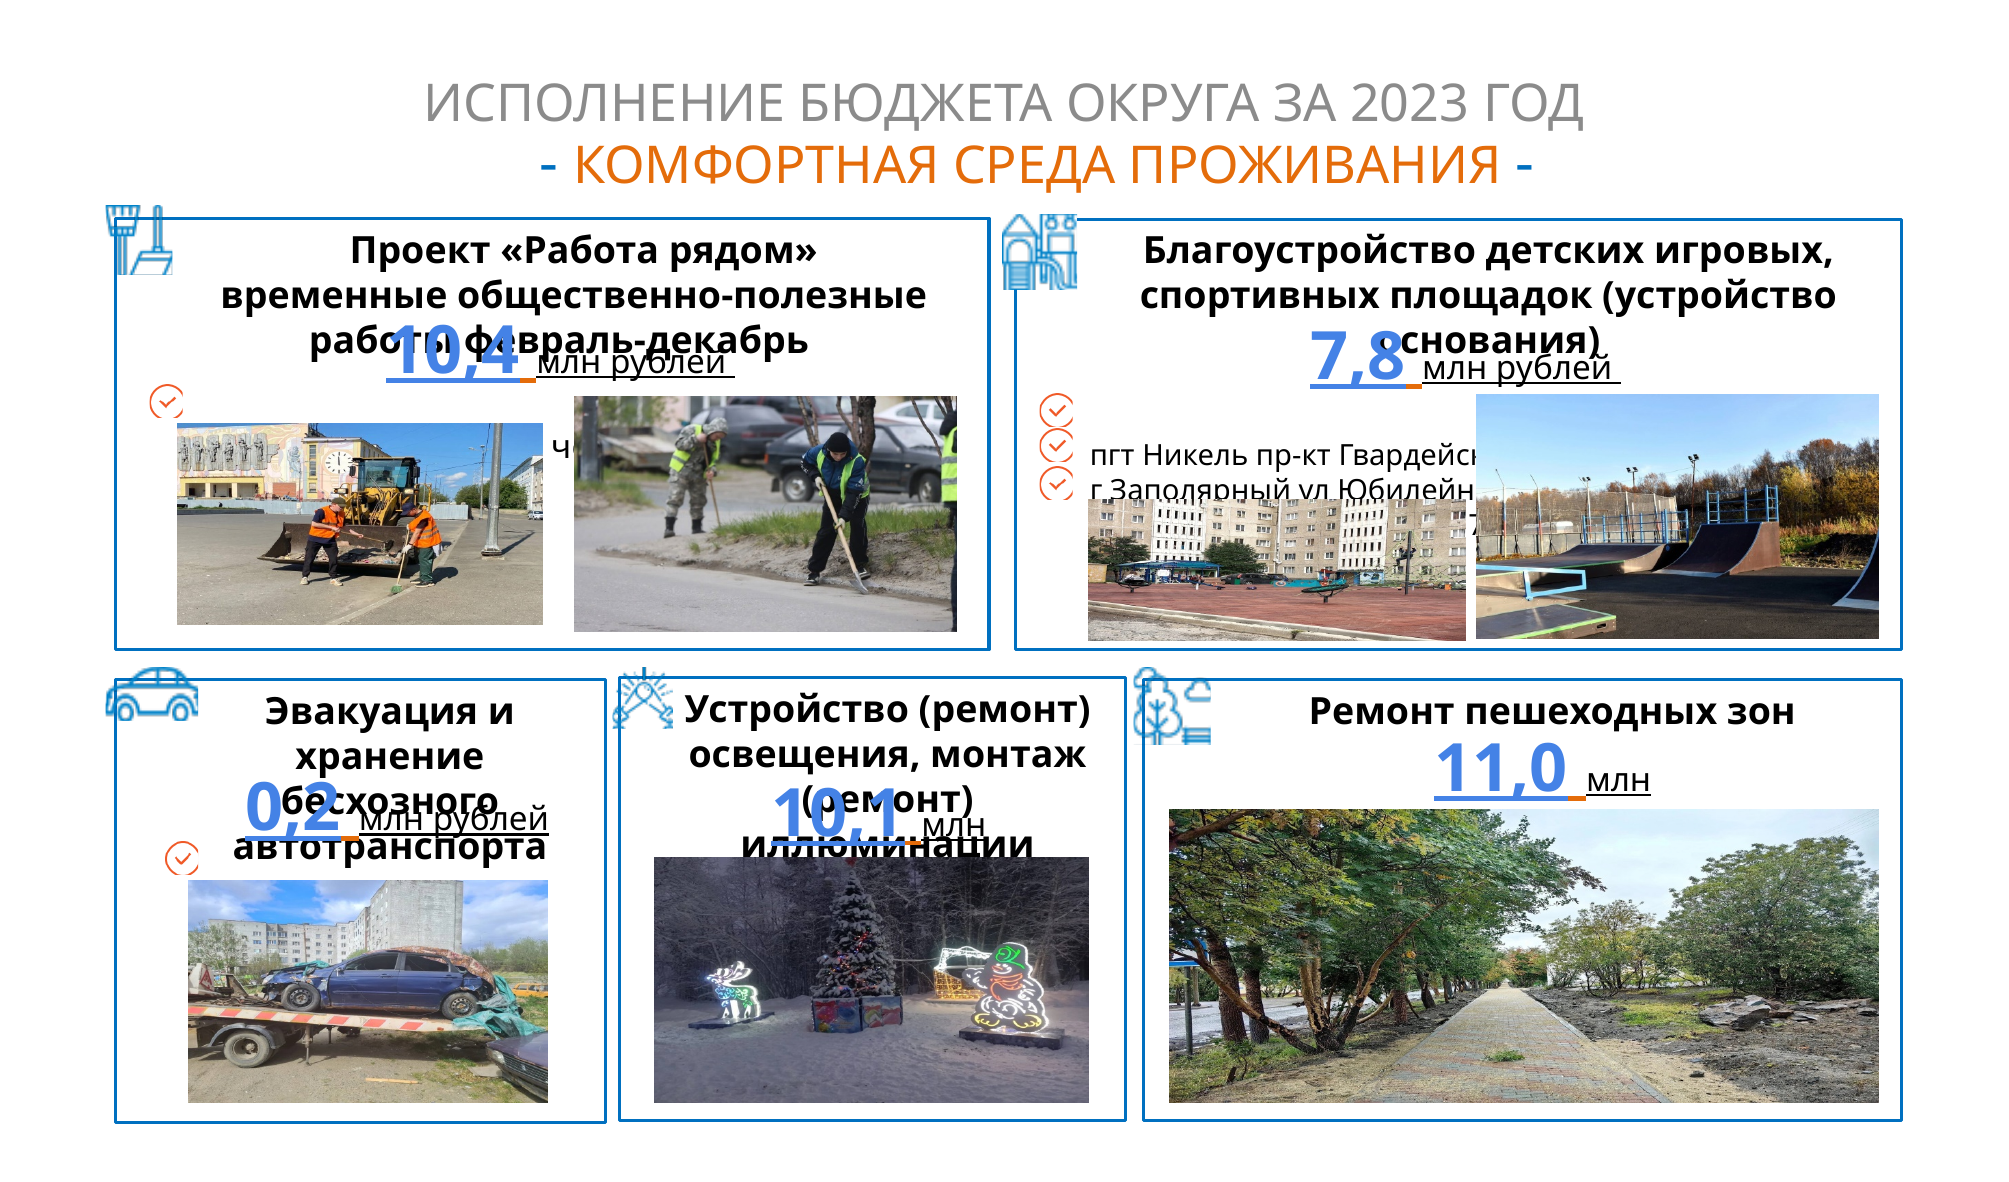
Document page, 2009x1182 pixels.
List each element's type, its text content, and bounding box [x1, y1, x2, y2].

picture [176, 423, 543, 625]
picture [574, 396, 958, 633]
picture [105, 667, 199, 722]
title ИСПОЛНЕНИЕ БЮДЖЕТА ОКРУГА ЗА 2023 ГОД [100, 47, 1908, 154]
text_box Ремонт пешеходных зон [1141, 677, 1904, 1122]
picture [653, 857, 1090, 1103]
picture [1476, 393, 1879, 639]
text_box - КОМФОРТНАЯ СРЕДА ПРОЖИВАНИЯ - [147, 118, 1926, 203]
picture [105, 205, 173, 275]
text_box 10,4 млн рублей [360, 299, 762, 394]
picture [1088, 499, 1467, 642]
text_box Проект «Работа рядом» временные общественно-полезные работы февраль-декабрь Трудоустройство 744 человек [113, 216, 991, 652]
text_box Устройство (ремонт) освещения, монтаж (ремонт) иллюминации [618, 675, 1128, 1122]
text_box 0,2 млн рублей [202, 754, 592, 852]
text_box 10,1 млн рублей [701, 761, 1057, 856]
picture [188, 880, 548, 1104]
picture [769, 754, 845, 830]
text_box Эвакуация и хранение бесхозного автотранспорта 82 единицы [113, 677, 608, 1124]
picture [612, 667, 674, 729]
picture [1169, 809, 1879, 1104]
picture [164, 840, 199, 875]
picture [149, 384, 183, 419]
picture [1039, 466, 1073, 500]
text_box 11,0 млн рублей [1361, 714, 1724, 808]
picture [1133, 667, 1212, 745]
picture [1039, 393, 1073, 462]
text_box 7,8 млн рублей [1292, 305, 1640, 401]
picture [1001, 213, 1078, 290]
text_box Налог на доходы физических лиц 68,6% [608, 874, 618, 959]
text_box Благоустройство детских игровых, спортивных площадок (устройство основания) пгт Никель пр-кт Гвардейский 37 г Заполярный ул Юбилейная 2 нп Спутник ул Новая 15, 17-18 [1014, 217, 1904, 652]
